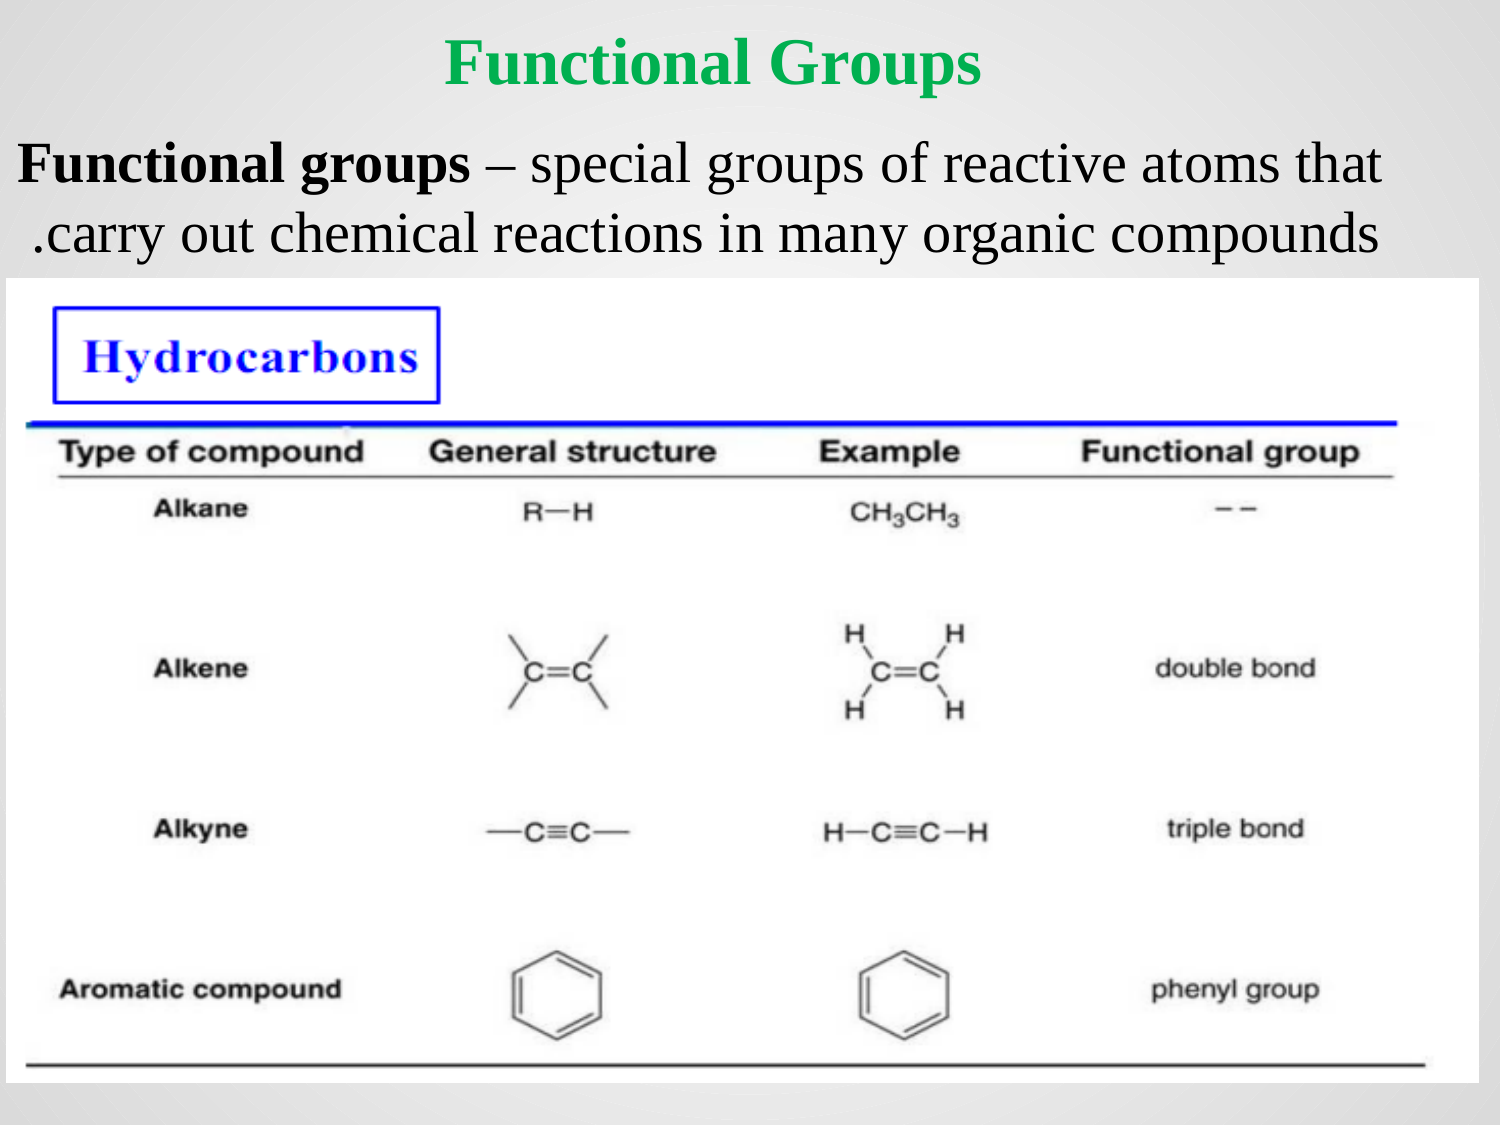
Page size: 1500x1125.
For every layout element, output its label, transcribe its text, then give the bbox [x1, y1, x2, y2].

text_box Functional groups – special groups of reactive atoms that carry out chemical reactions in many organic compounds. [2, 116, 1500, 341]
picture [5, 278, 1480, 1083]
slide_number 21 [1401, 1042, 1494, 1103]
text_box Functional Groups [429, 10, 998, 106]
